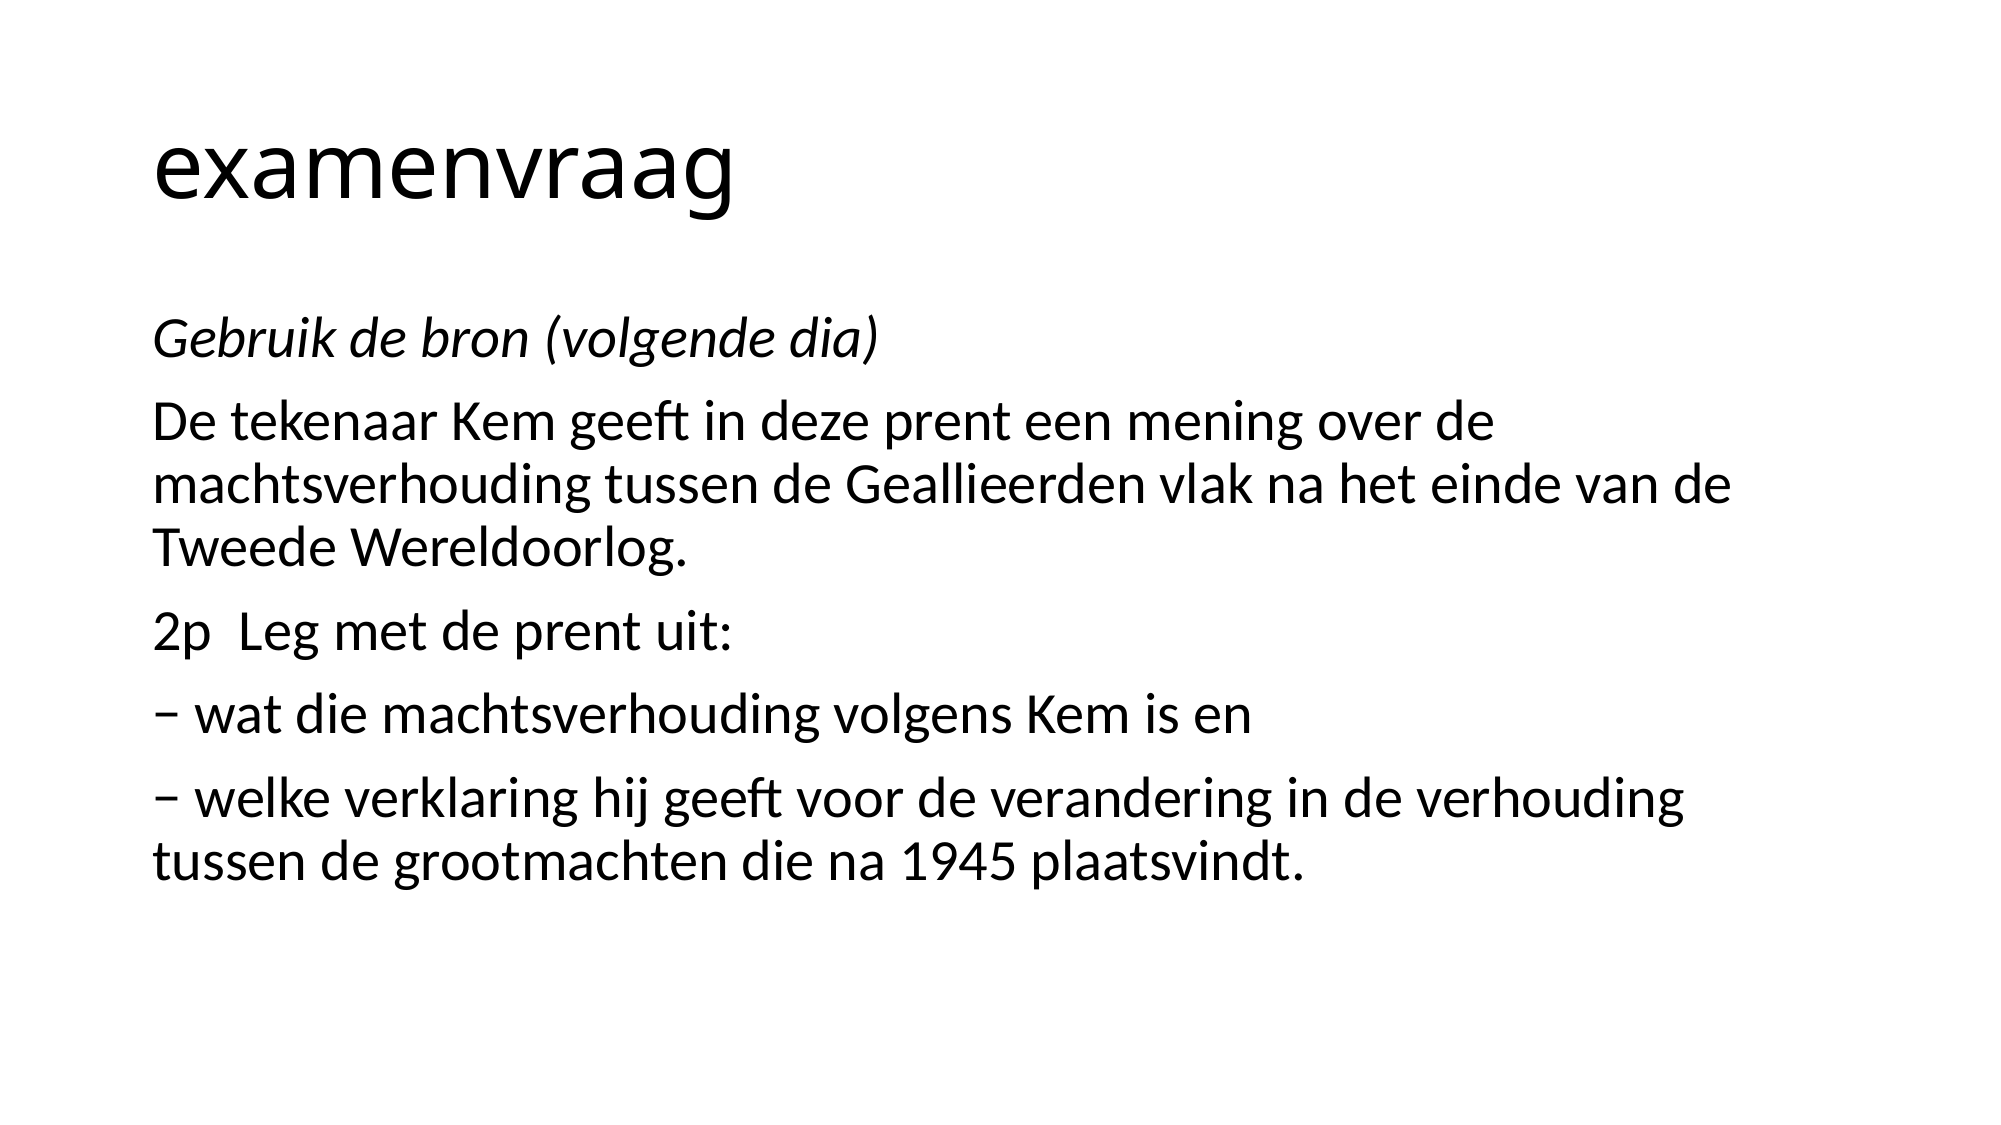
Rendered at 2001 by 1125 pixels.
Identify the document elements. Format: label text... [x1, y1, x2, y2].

title examenvraag [137, 59, 1863, 278]
list Gebruik de bron (volgende dia) De tekenaar Kem geeft in deze prent een mening over de machtsverhouding tussen de Geallieerden vlak na het einde van de Tweede Wereldoorlog. 2p Leg met de prent uit: − wat die machtsverhouding volgens Kem is en − welke verklaring hij geeft voor de verandering in de verhouding tussen de grootmachten die na 1945 plaatsvindt. [137, 299, 1863, 1014]
